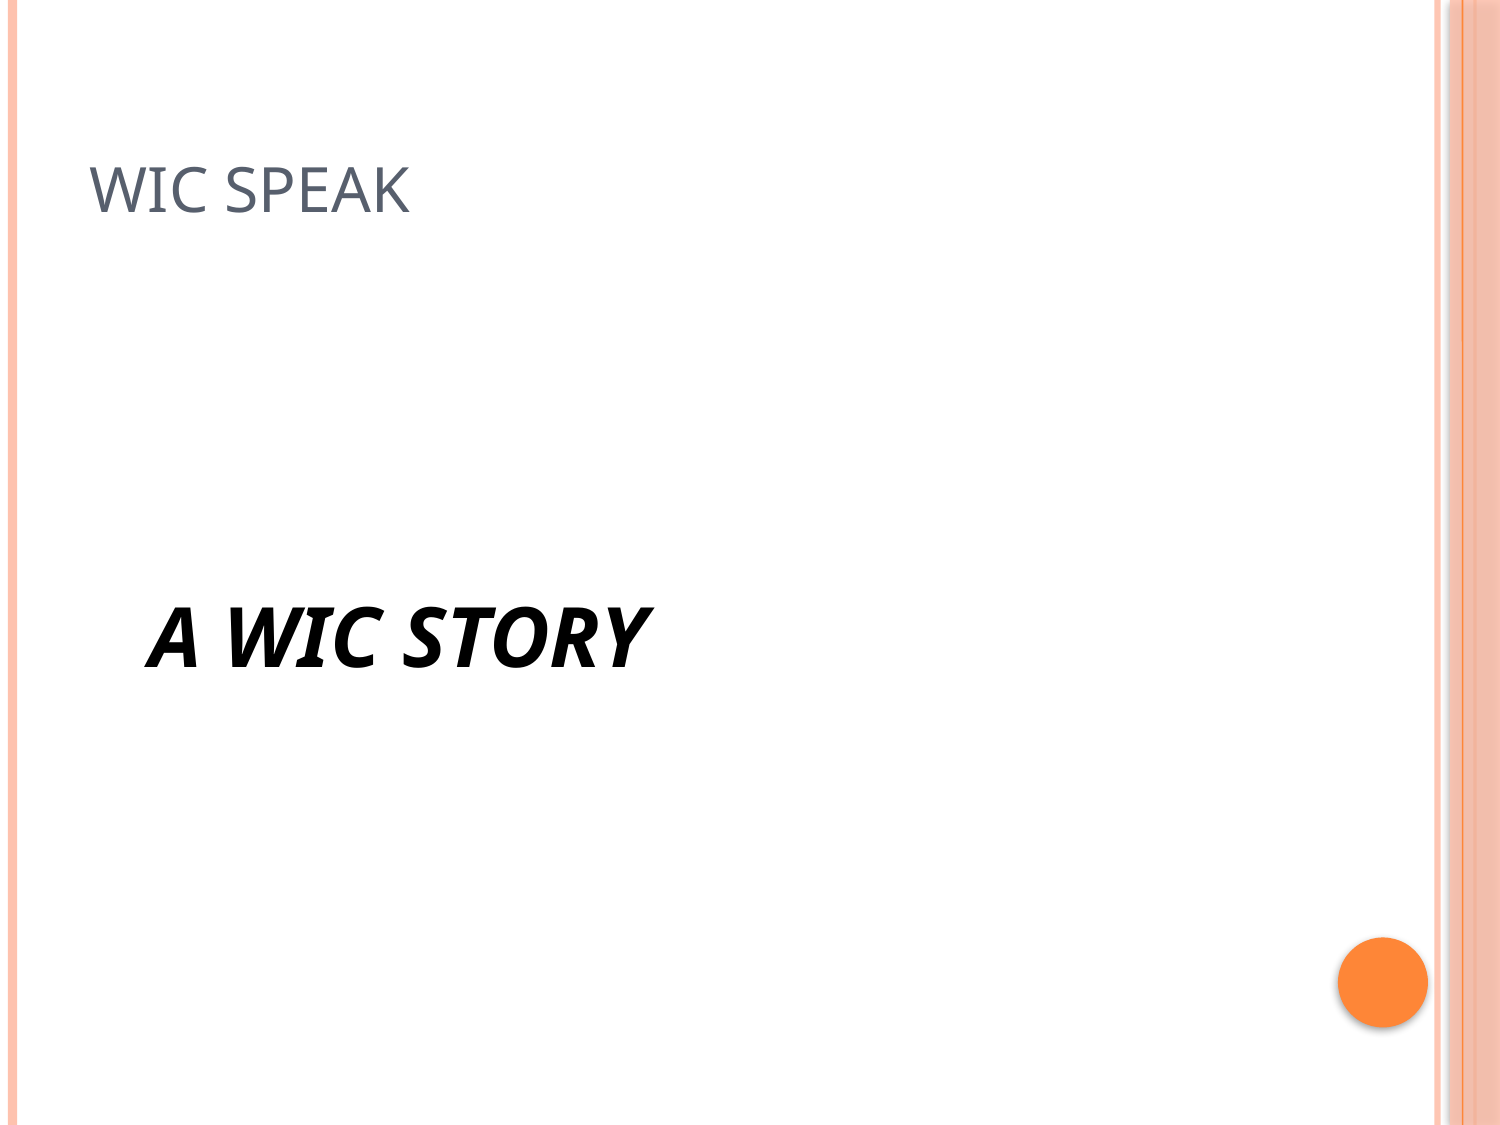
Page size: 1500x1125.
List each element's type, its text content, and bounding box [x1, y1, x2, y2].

title WIC SPEAK [75, 45, 1300, 233]
list A WIC STORY [75, 262, 1300, 1062]
